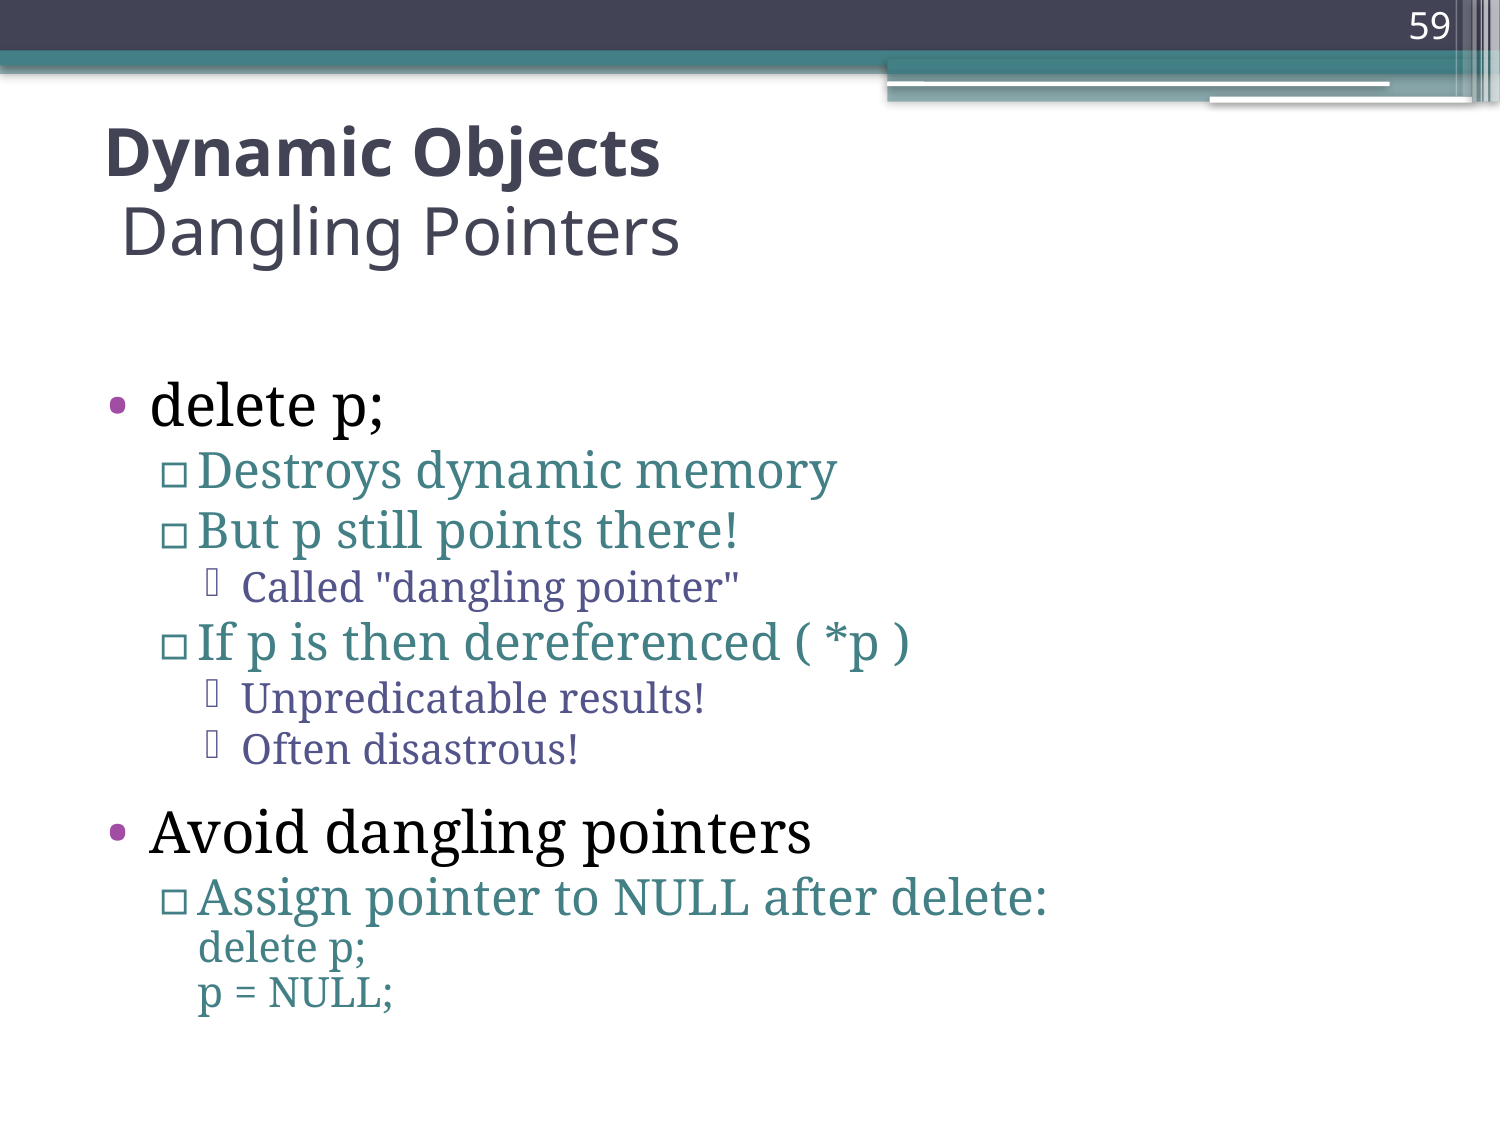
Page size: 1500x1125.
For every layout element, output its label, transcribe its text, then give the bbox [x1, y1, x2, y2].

slide_number 59 [1341, 0, 1466, 61]
list delete p; Destroys dynamic memory But p still points there! Called "dangling pointer" If p is then dereferenced ( *p ) Unpredicatable results! Often disastrous! Avoid dangling pointers Assign pointer to NULL after delete: delete p; p = NULL; [75, 368, 1425, 1079]
title Dynamic Objects Dangling Pointers [88, 101, 1439, 277]
